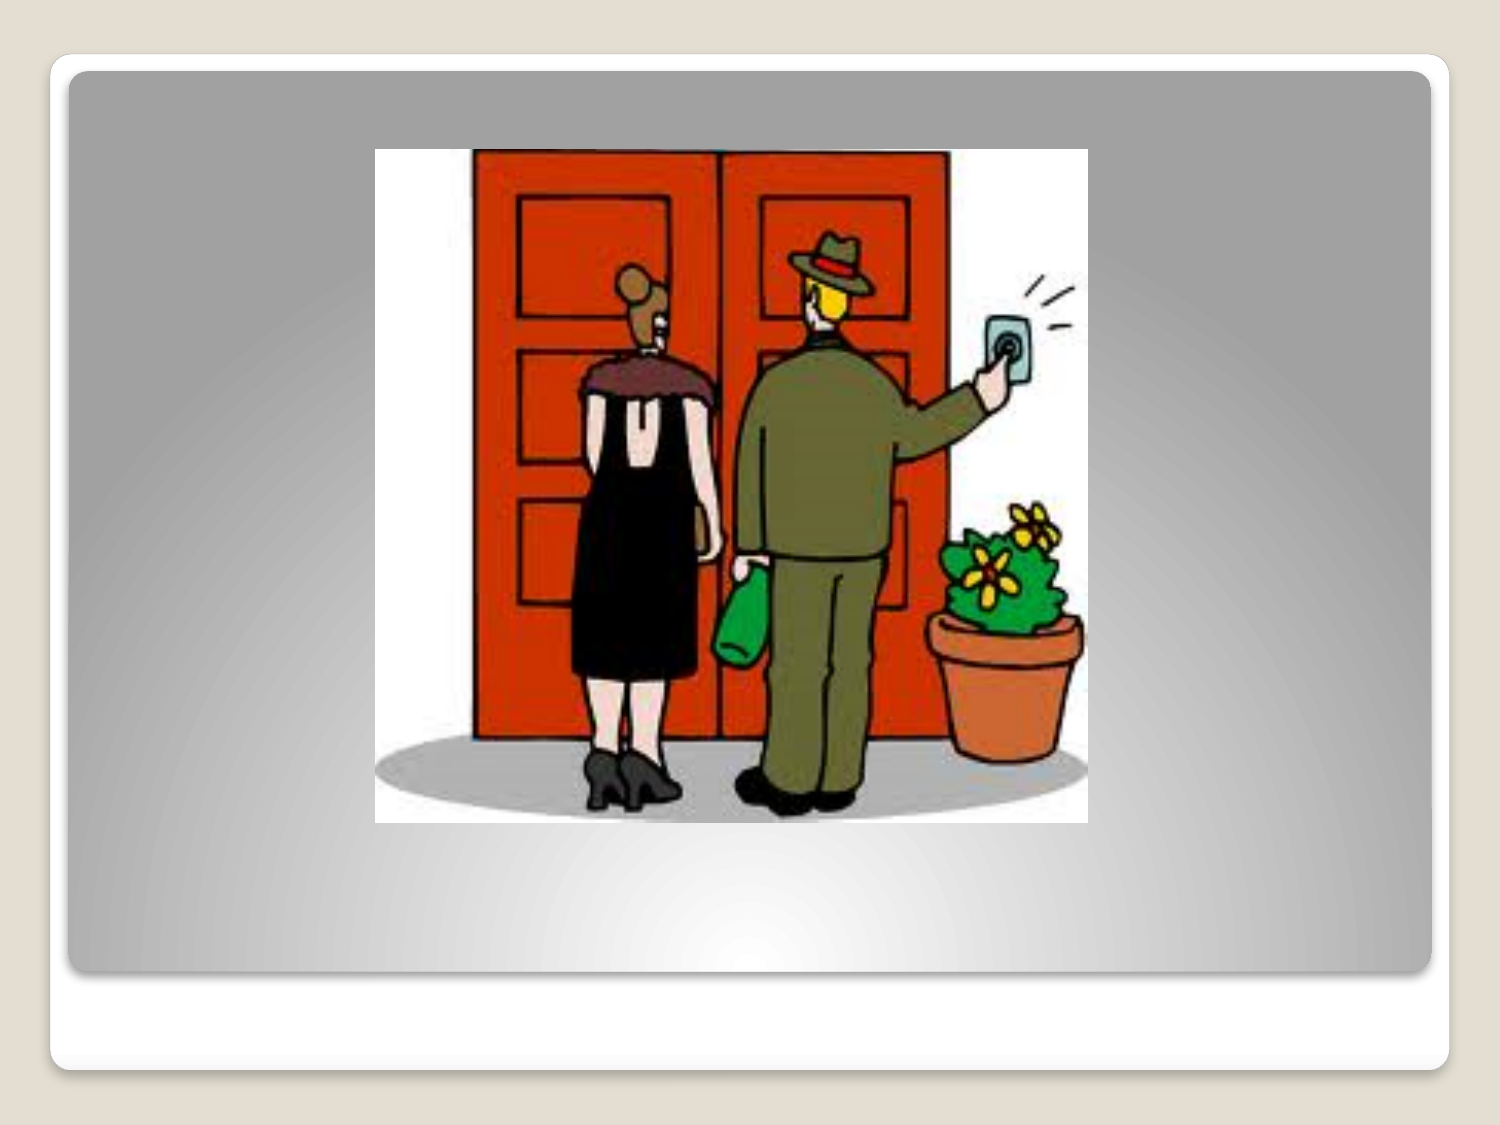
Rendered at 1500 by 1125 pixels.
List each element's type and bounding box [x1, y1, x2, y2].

list [374, 149, 1088, 823]
